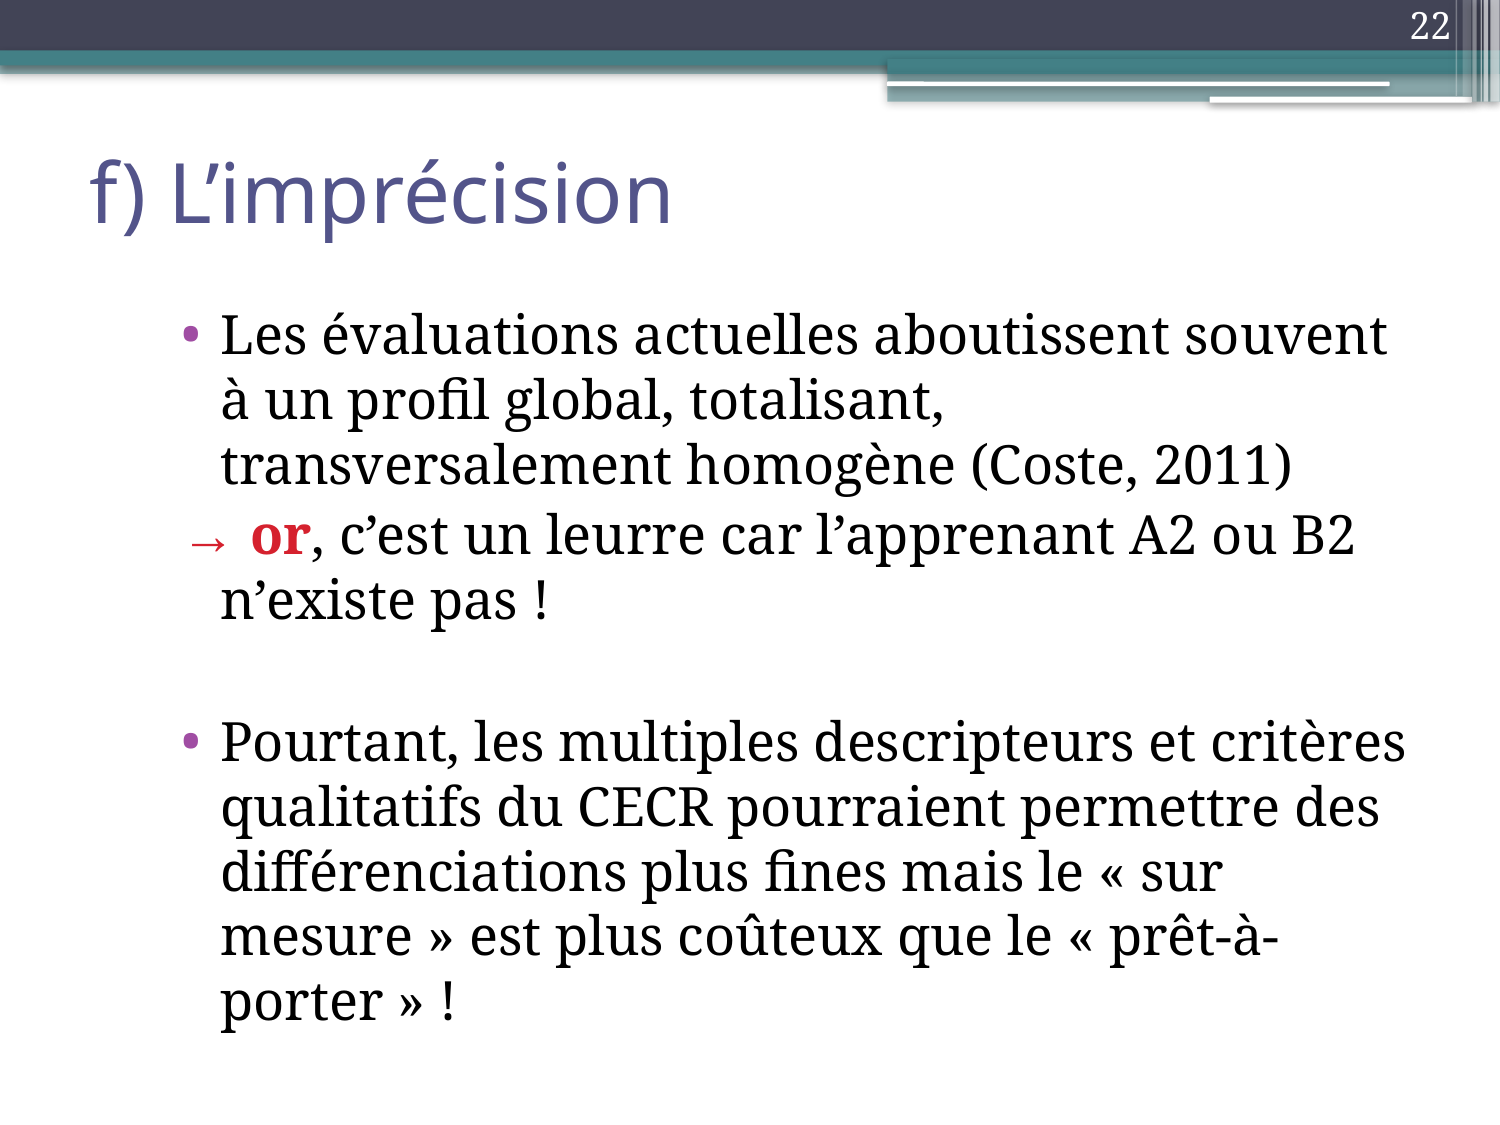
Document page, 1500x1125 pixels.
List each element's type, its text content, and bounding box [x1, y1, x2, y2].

slide_number 22 [1341, 0, 1466, 61]
list Les évaluations actuelles aboutissent souvent à un profil global, totalisant, transversalement homogène (Coste, 2011) → or, c’est un leurre car l’apprenant A2 ou B2 n’existe pas ! Pourtant, les multiples descripteurs et critères qualitatifs du CECR pourraient permettre des différenciations plus fines mais le « sur mesure » est plus coûteux que le « prêt-à-porter » ! [150, 292, 1425, 1043]
title f) L’imprécision [75, 113, 1425, 268]
